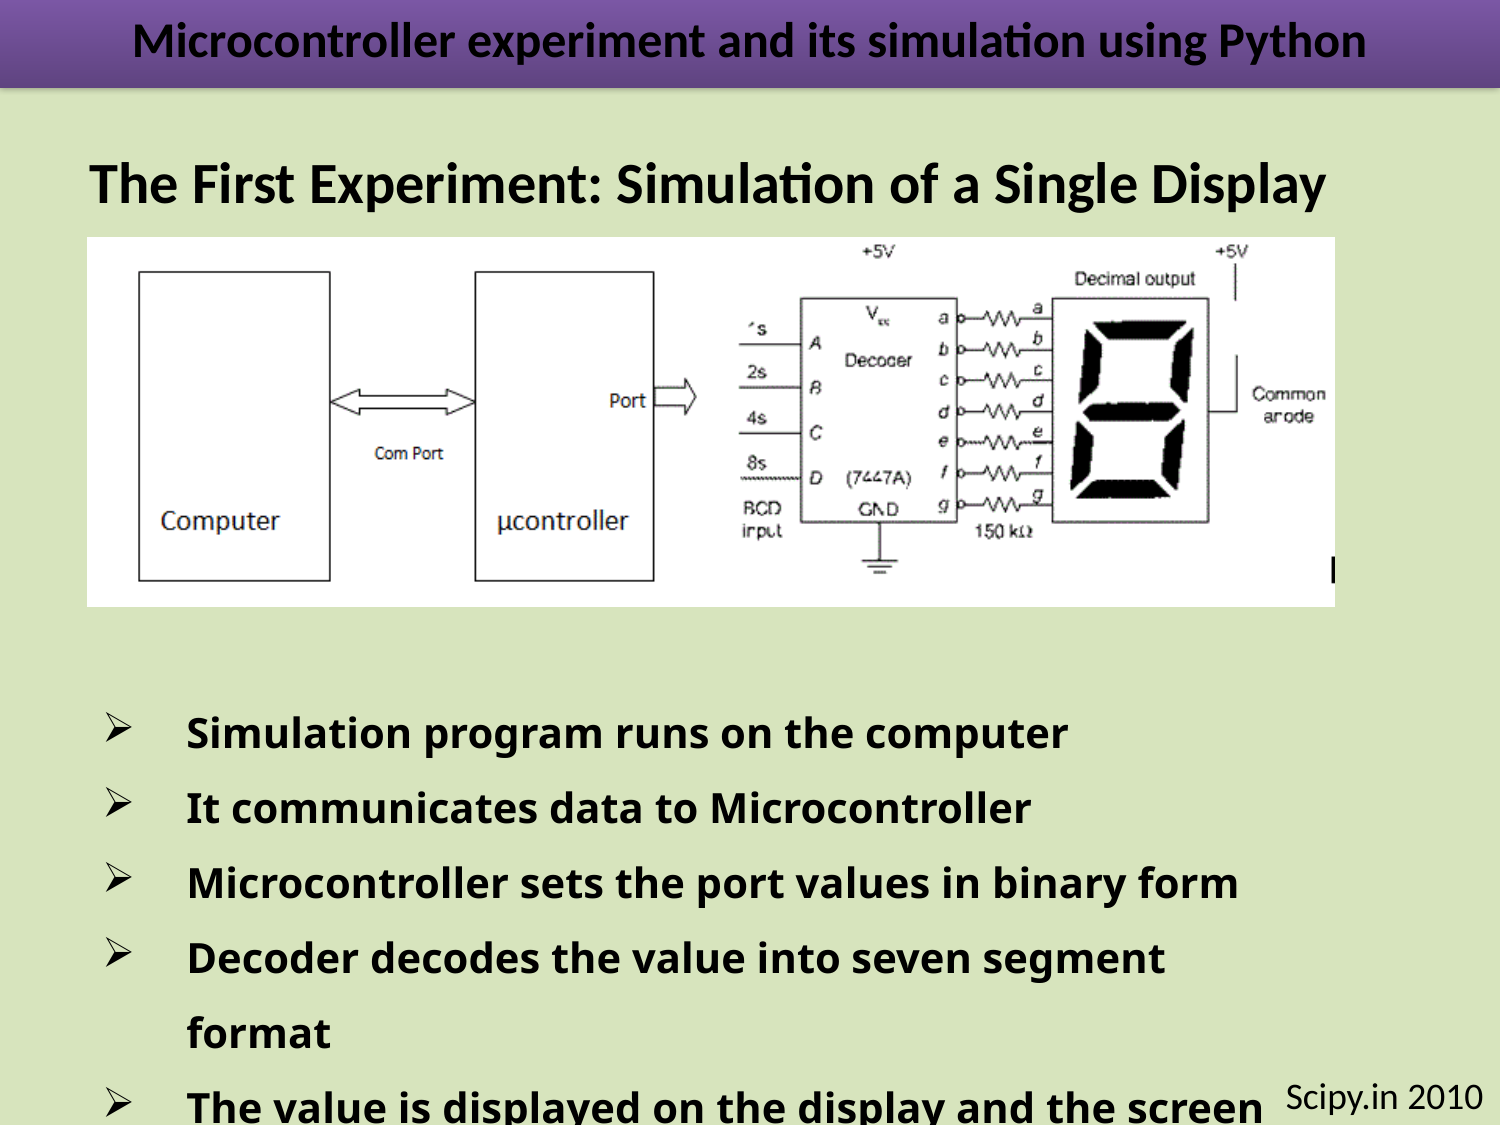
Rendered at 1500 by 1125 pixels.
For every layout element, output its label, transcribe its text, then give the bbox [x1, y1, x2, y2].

text_box Simulation program runs on the computer It communicates data to Microcontroller Microcontroller sets the port values in binary form Decoder decodes the value into seven segment format The value is displayed on the display and the screen [87, 674, 1300, 1125]
text_box Microcontroller experiment and its simulation using Python [0, 0, 1500, 88]
picture [87, 237, 1335, 607]
text_box Scipy.in 2010 [1271, 1064, 1499, 1125]
text_box The First Experiment: Simulation of a Single Display [0, 137, 1500, 268]
